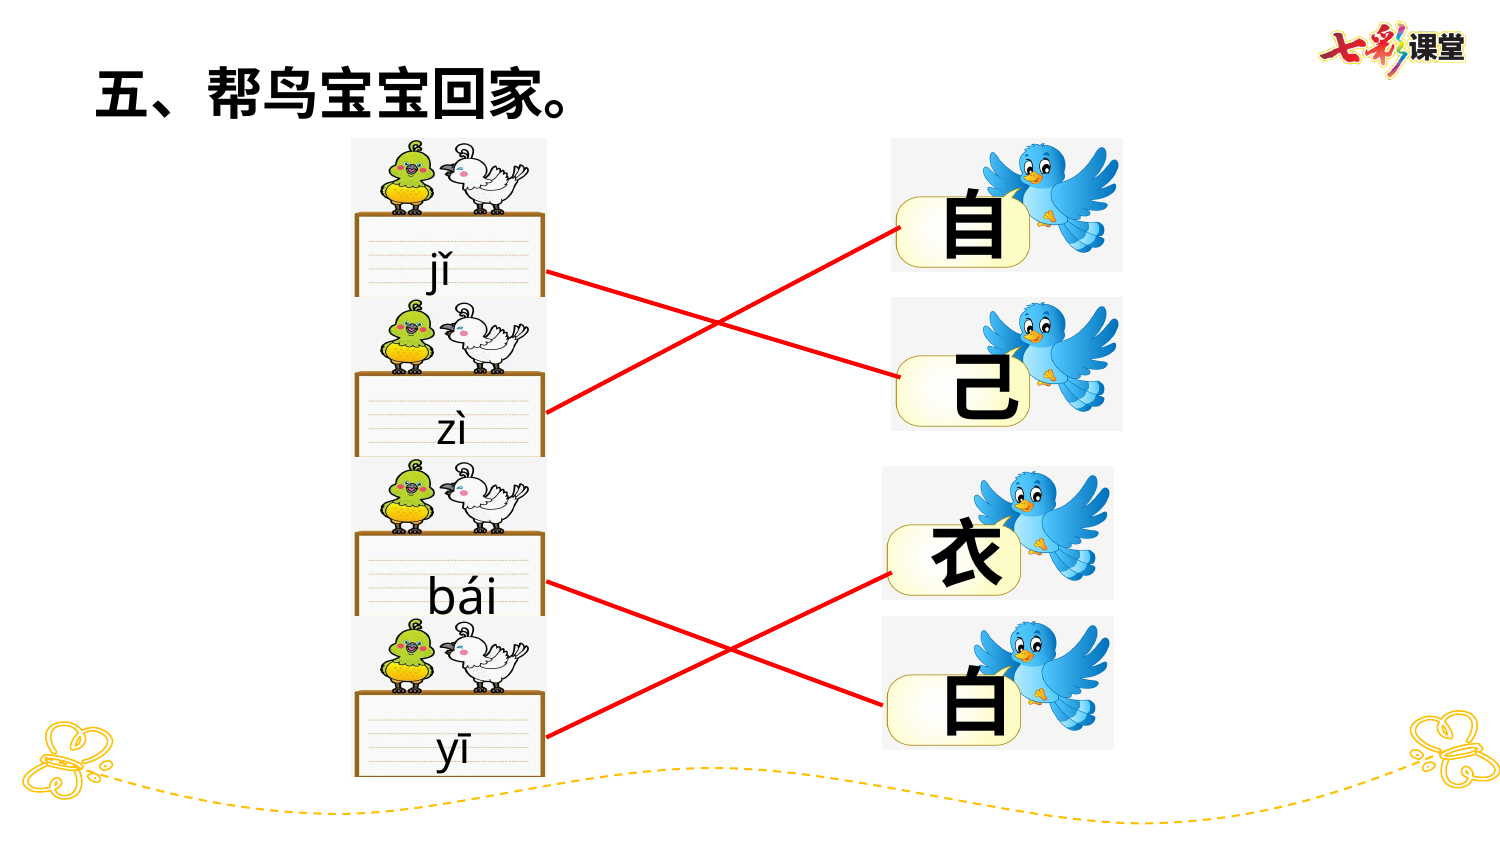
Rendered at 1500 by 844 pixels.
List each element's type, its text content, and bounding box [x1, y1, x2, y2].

picture [351, 138, 547, 777]
picture [891, 138, 1123, 272]
picture [1316, 20, 1468, 80]
picture [891, 297, 1123, 431]
picture [882, 616, 1114, 750]
picture [882, 466, 1114, 600]
text_box 己 [934, 431, 1033, 436]
text_box 五、帮鸟宝宝回家。 [77, 50, 676, 134]
